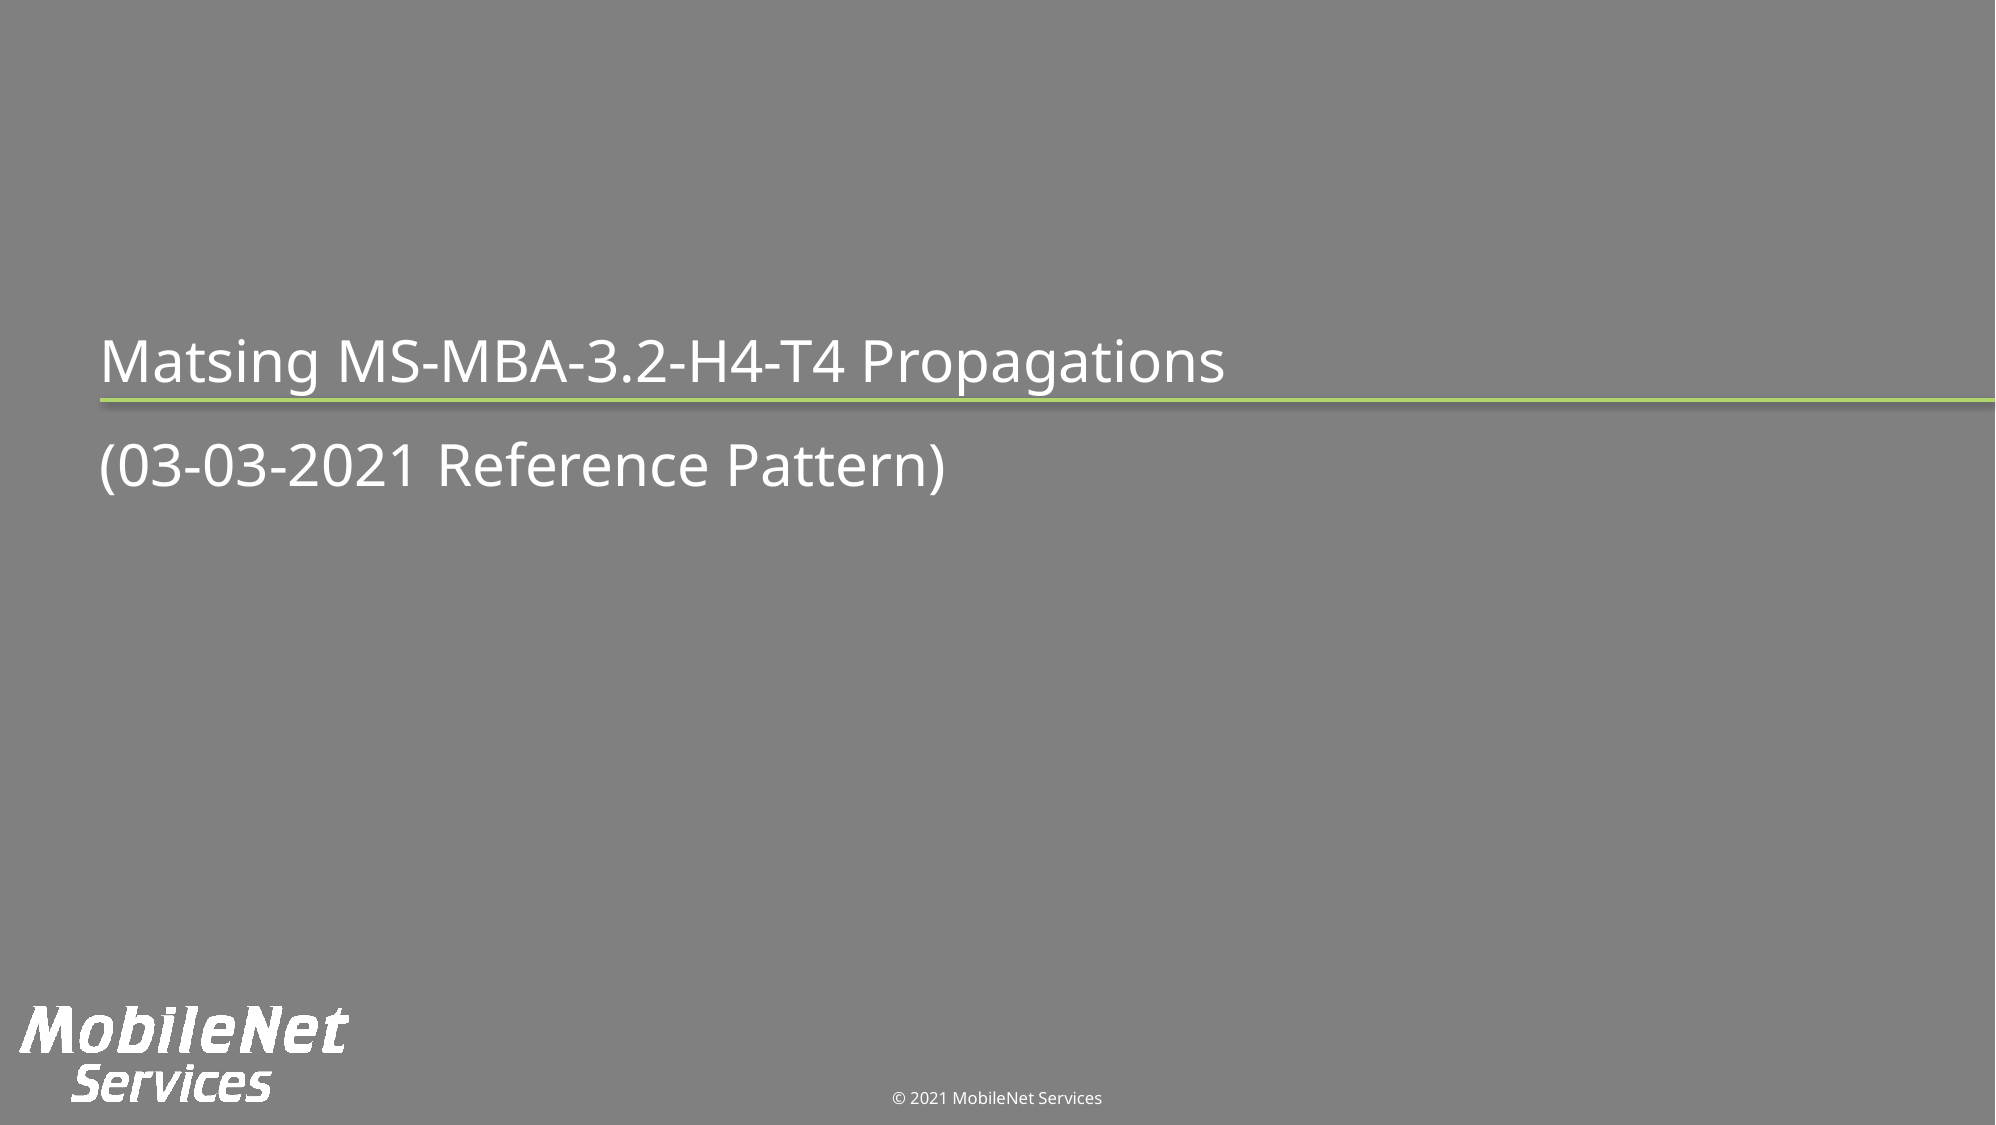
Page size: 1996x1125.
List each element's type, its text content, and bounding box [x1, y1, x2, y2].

picture [6, 990, 360, 1120]
title Matsing MS-MBA-3.2-H4-T4 Propagations (03-03-2021 Reference Pattern) [85, 262, 1881, 525]
